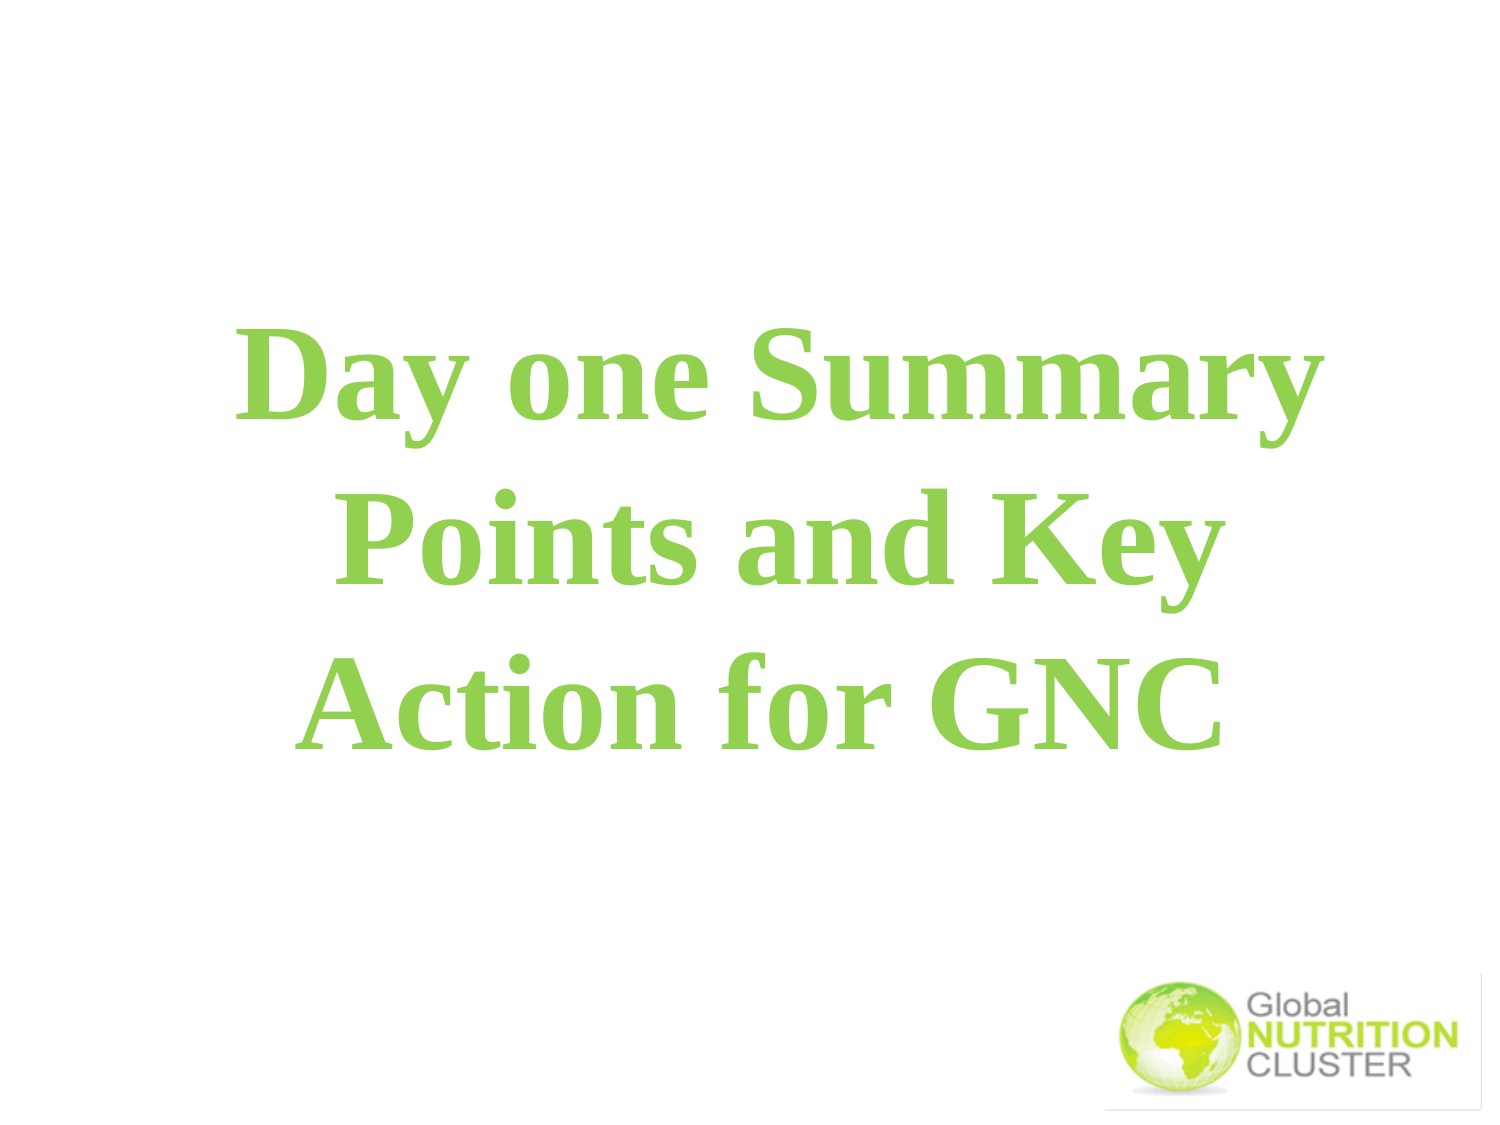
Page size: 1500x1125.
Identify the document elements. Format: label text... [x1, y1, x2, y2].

text_box Day one Summary Points and Key Action for GNC [175, 274, 1387, 785]
picture [1105, 973, 1483, 1112]
